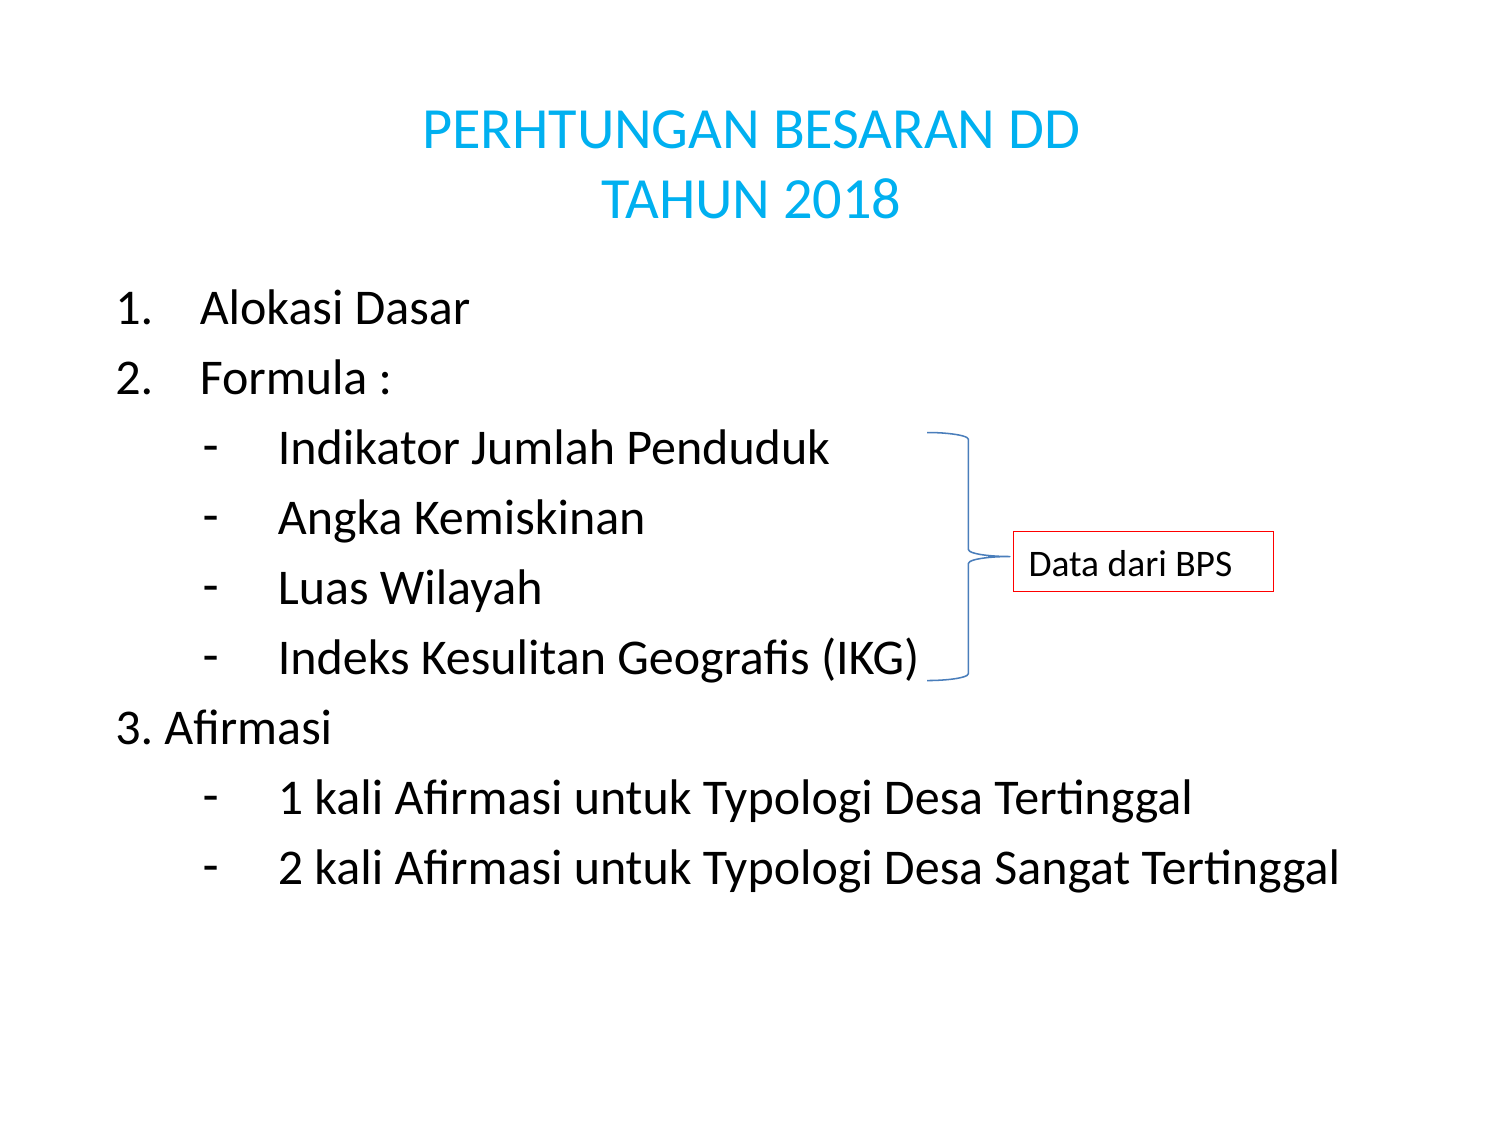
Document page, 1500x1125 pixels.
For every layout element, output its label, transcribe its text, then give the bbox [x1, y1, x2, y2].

text_box [927, 431, 1011, 682]
list Alokasi Dasar Formula : Indikator Jumlah Penduduk Angka Kemiskinan Luas Wilayah Indeks Kesulitan Geografis (IKG) 3. Afirmasi 1 kali Afirmasi untuk Typologi Desa Tertinggal 2 kali Afirmasi untuk Typologi Desa Sangat Tertinggal [100, 267, 1451, 1010]
text_box Data dari BPS [1013, 531, 1274, 592]
title PERHTUNGAN BESARAN DD TAHUN 2018 [76, 66, 1427, 254]
